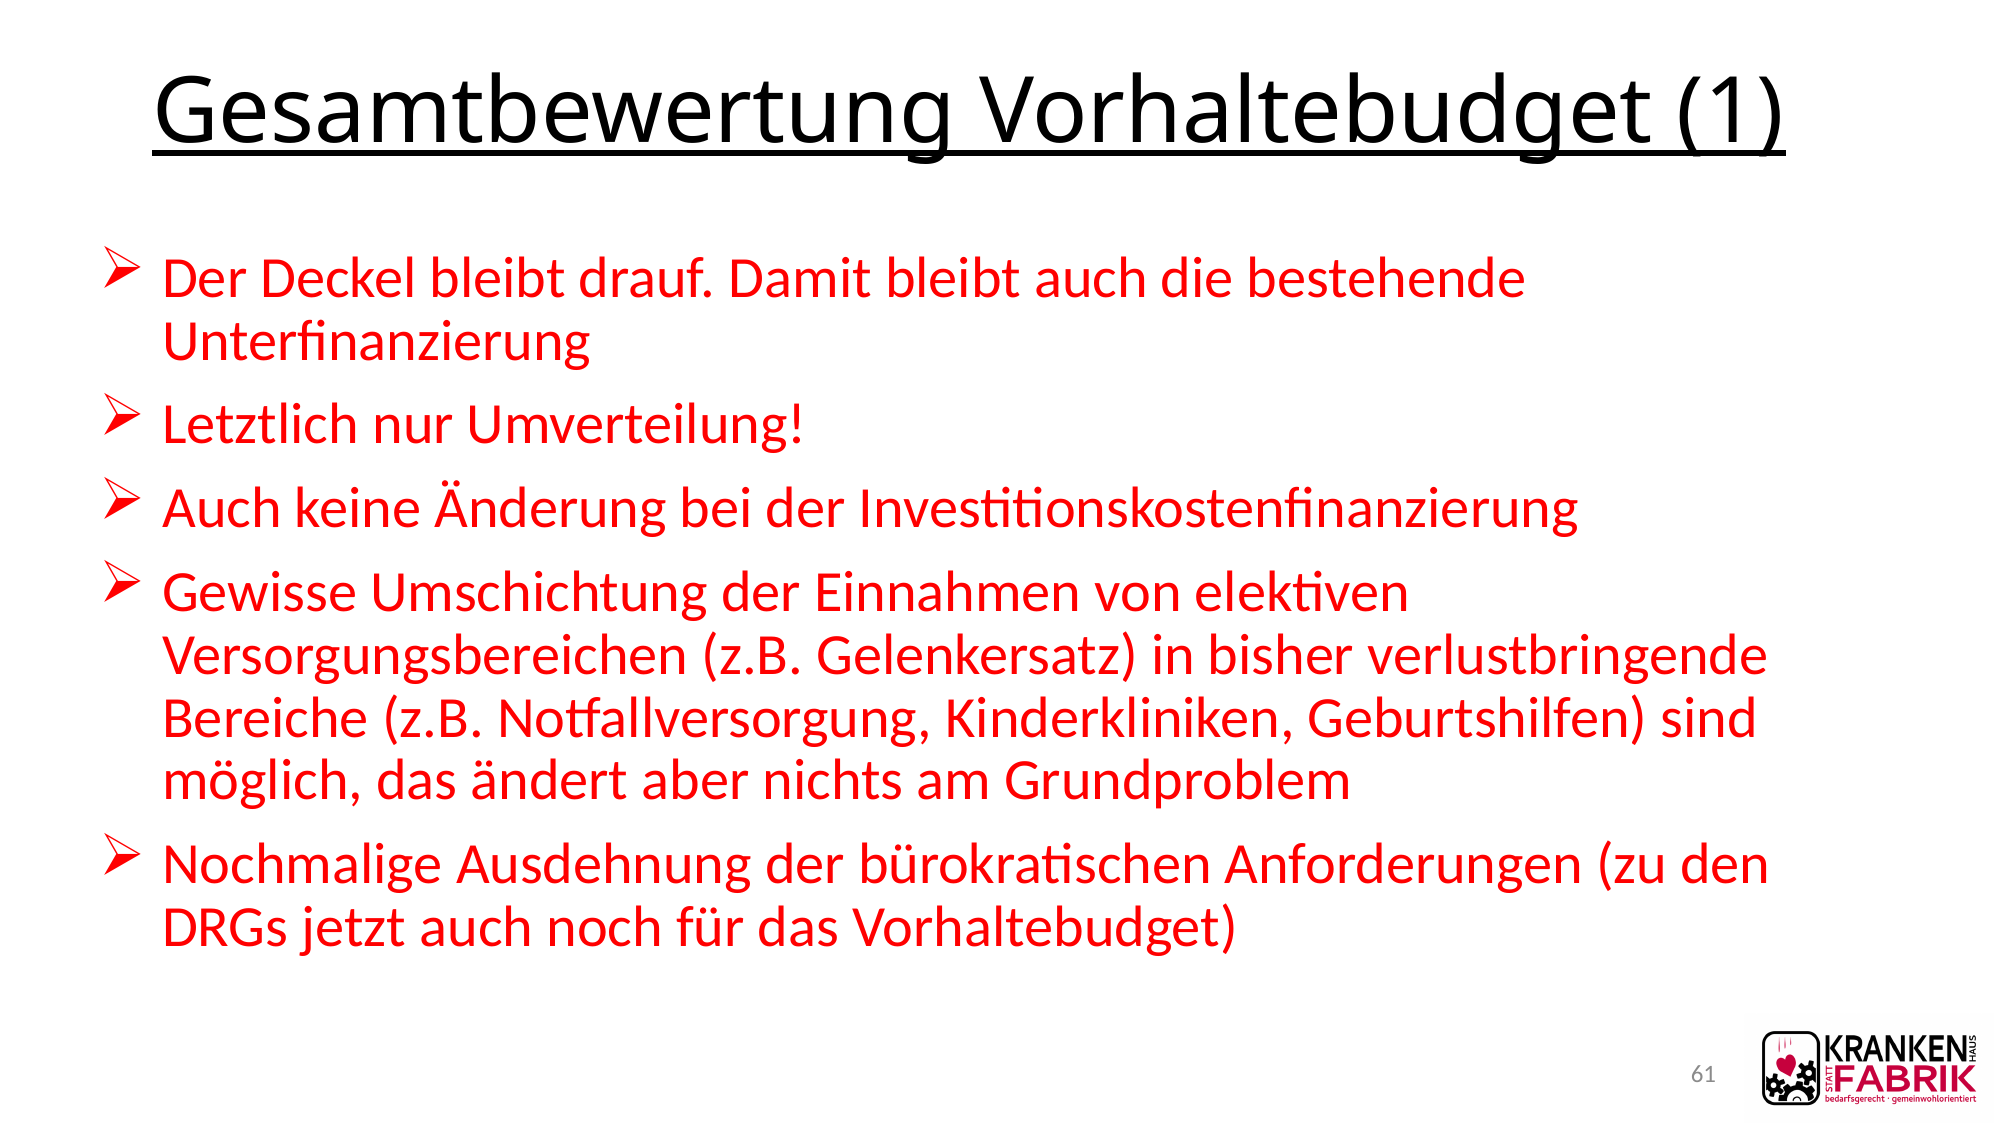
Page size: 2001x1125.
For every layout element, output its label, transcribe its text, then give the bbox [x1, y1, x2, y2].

slide_number 61 [1281, 1042, 1731, 1103]
list Der Deckel bleibt drauf. Damit bleibt auch die bestehende Unterfinanzierung Letztlich nur Umverteilung! Auch keine Änderung bei der Investitionskostenfinanzierung Gewisse Umschichtung der Einnahmen von elektiven Versorgungsbereichen (z.B. Gelenkersatz) in bisher verlustbringende Bereiche (z.B. Notfallversorgung, Kinderkliniken, Geburtshilfen) sind möglich, das ändert aber nichts am Grundproblem Nochmalige Ausdehnung der bürokratischen Anforderungen (zu den DRGs jetzt auch noch für das Vorhaltebudget) [84, 239, 1863, 1058]
picture [1744, 1013, 1994, 1123]
title Gesamtbewertung Vorhaltebudget (1) [137, 4, 1863, 222]
